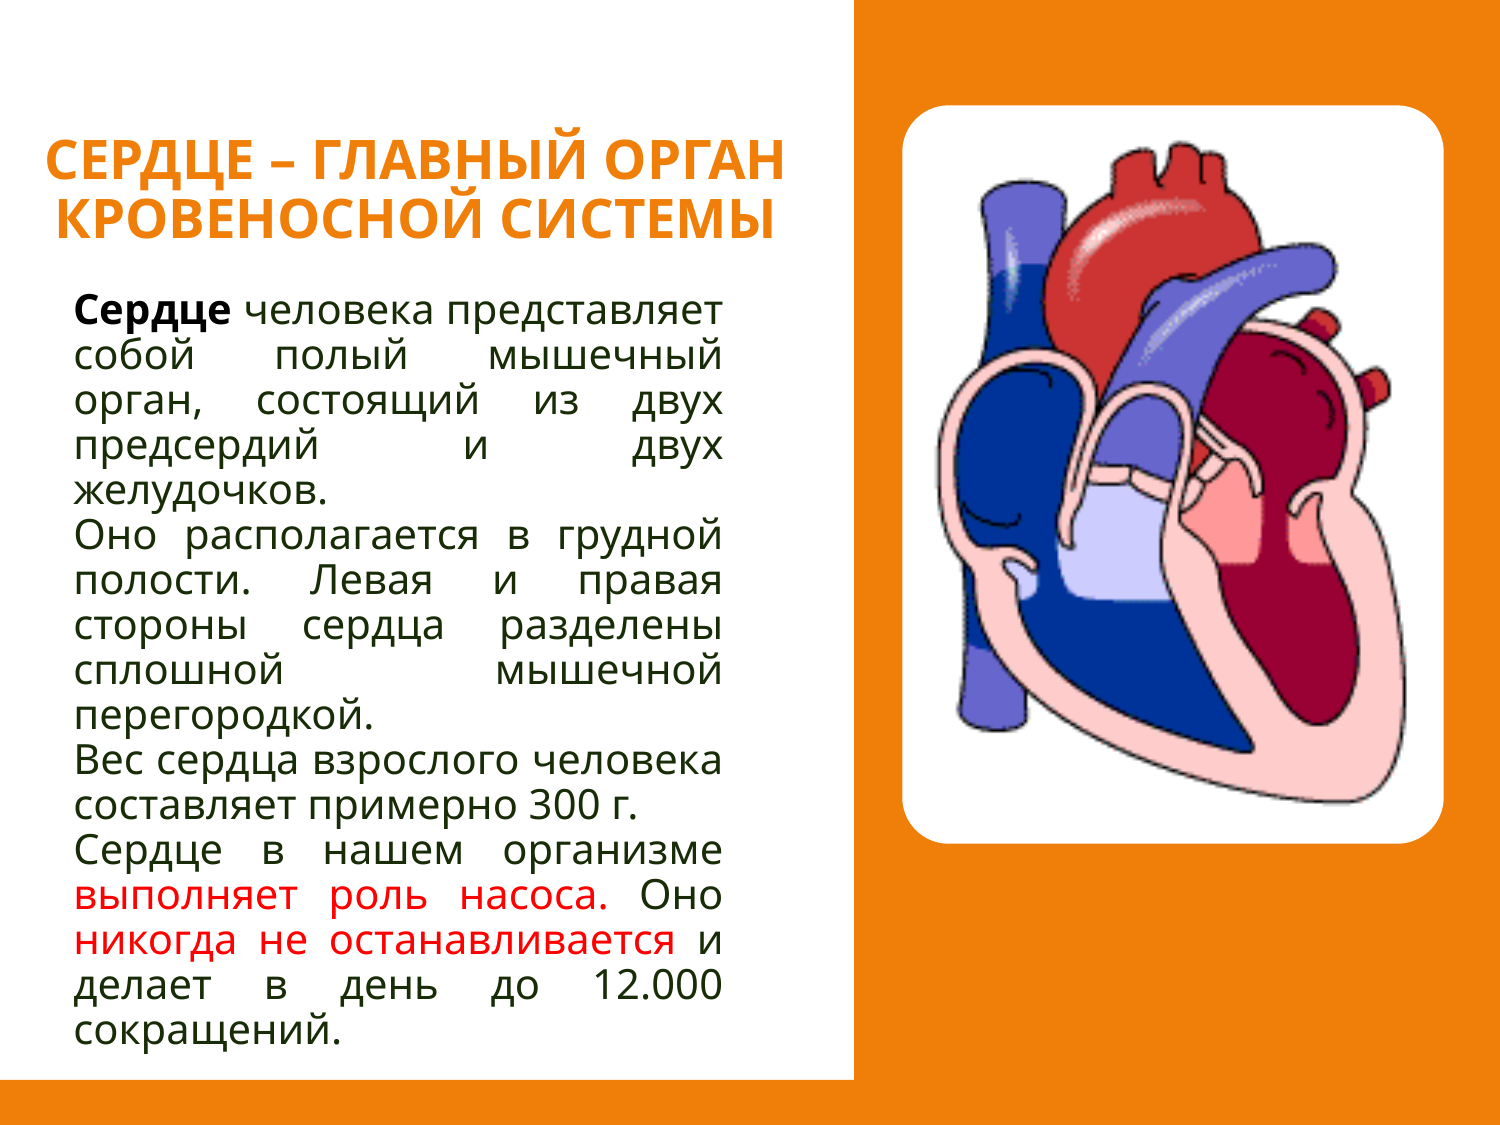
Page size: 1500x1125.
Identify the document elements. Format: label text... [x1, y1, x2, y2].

title Сердце – главный орган кровеносной системы [23, 70, 809, 258]
text_box Сердце человека представляет собой полый мышечный орган, состоящий из двух предсердий и двух желудочков. Оно располагается в грудной полости. Левая и правая стороны сердца разделены сплошной мышечной перегородкой. Вес сердца взрослого человека составляет примерно 300 г. Сердце в нашем организме выполняет роль насоса. Оно никогда не останавливается и делает в день до 12.000 сокращений. [58, 281, 739, 1106]
text_box [854, 0, 1500, 1091]
picture [902, 105, 1444, 844]
